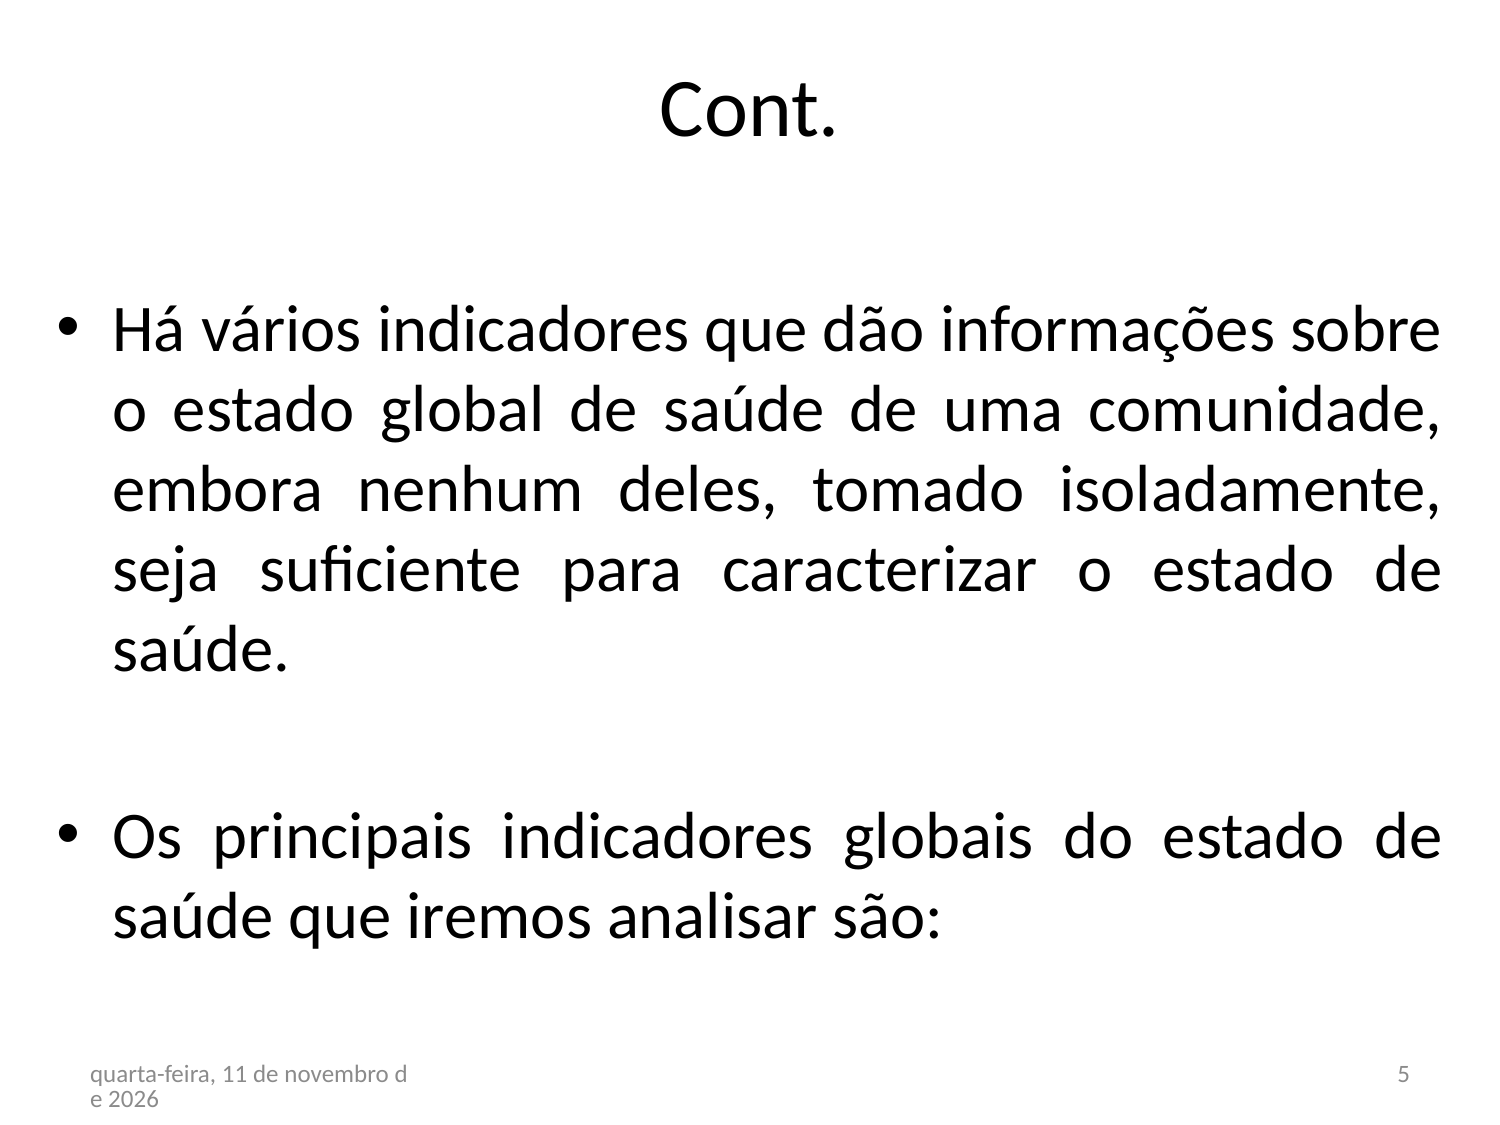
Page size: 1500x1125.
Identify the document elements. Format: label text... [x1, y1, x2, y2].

slide_number 5 [1074, 1042, 1425, 1103]
title Cont. [75, 45, 1425, 161]
slide_number terça-feira, 27 de Março de 2012 [75, 1042, 425, 1103]
list Há vários indicadores que dão informações sobre o estado global de saúde de uma comunidade, embora nenhum deles, tomado isoladamente, seja suficiente para caracterizar o estado de saúde. Os principais indicadores globais do estado de saúde que iremos analisar são: [41, 184, 1459, 1047]
